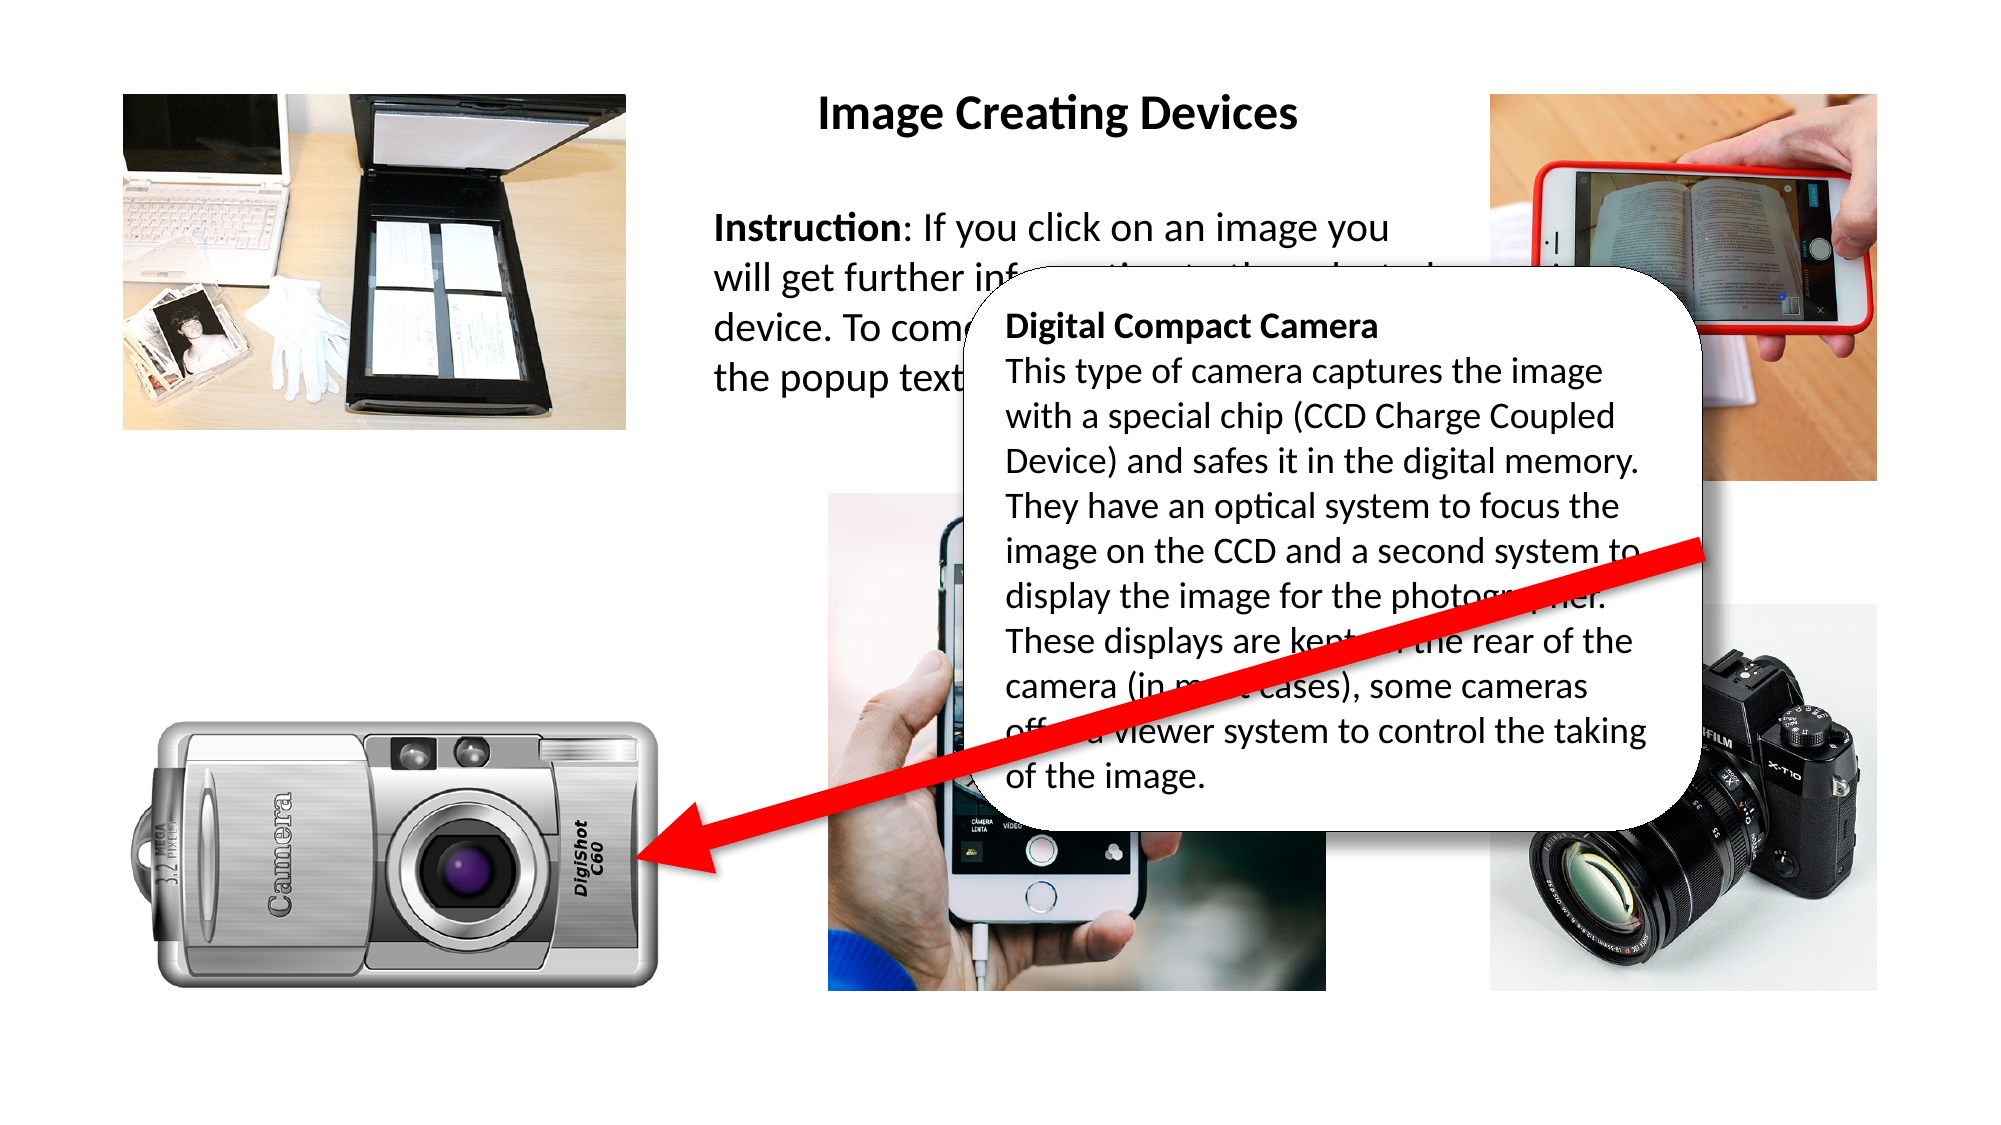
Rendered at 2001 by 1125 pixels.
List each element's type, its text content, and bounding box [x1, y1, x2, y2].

text_box Image Creating Devices Instruction: If you click on an image you will get further information to the selected device. To come back to this page click on the popup text. [625, 72, 1491, 407]
picture [828, 859, 1326, 991]
picture [1490, 94, 1877, 481]
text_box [633, 266, 1703, 859]
picture [123, 717, 664, 991]
picture [123, 94, 626, 430]
picture [1490, 604, 1877, 991]
